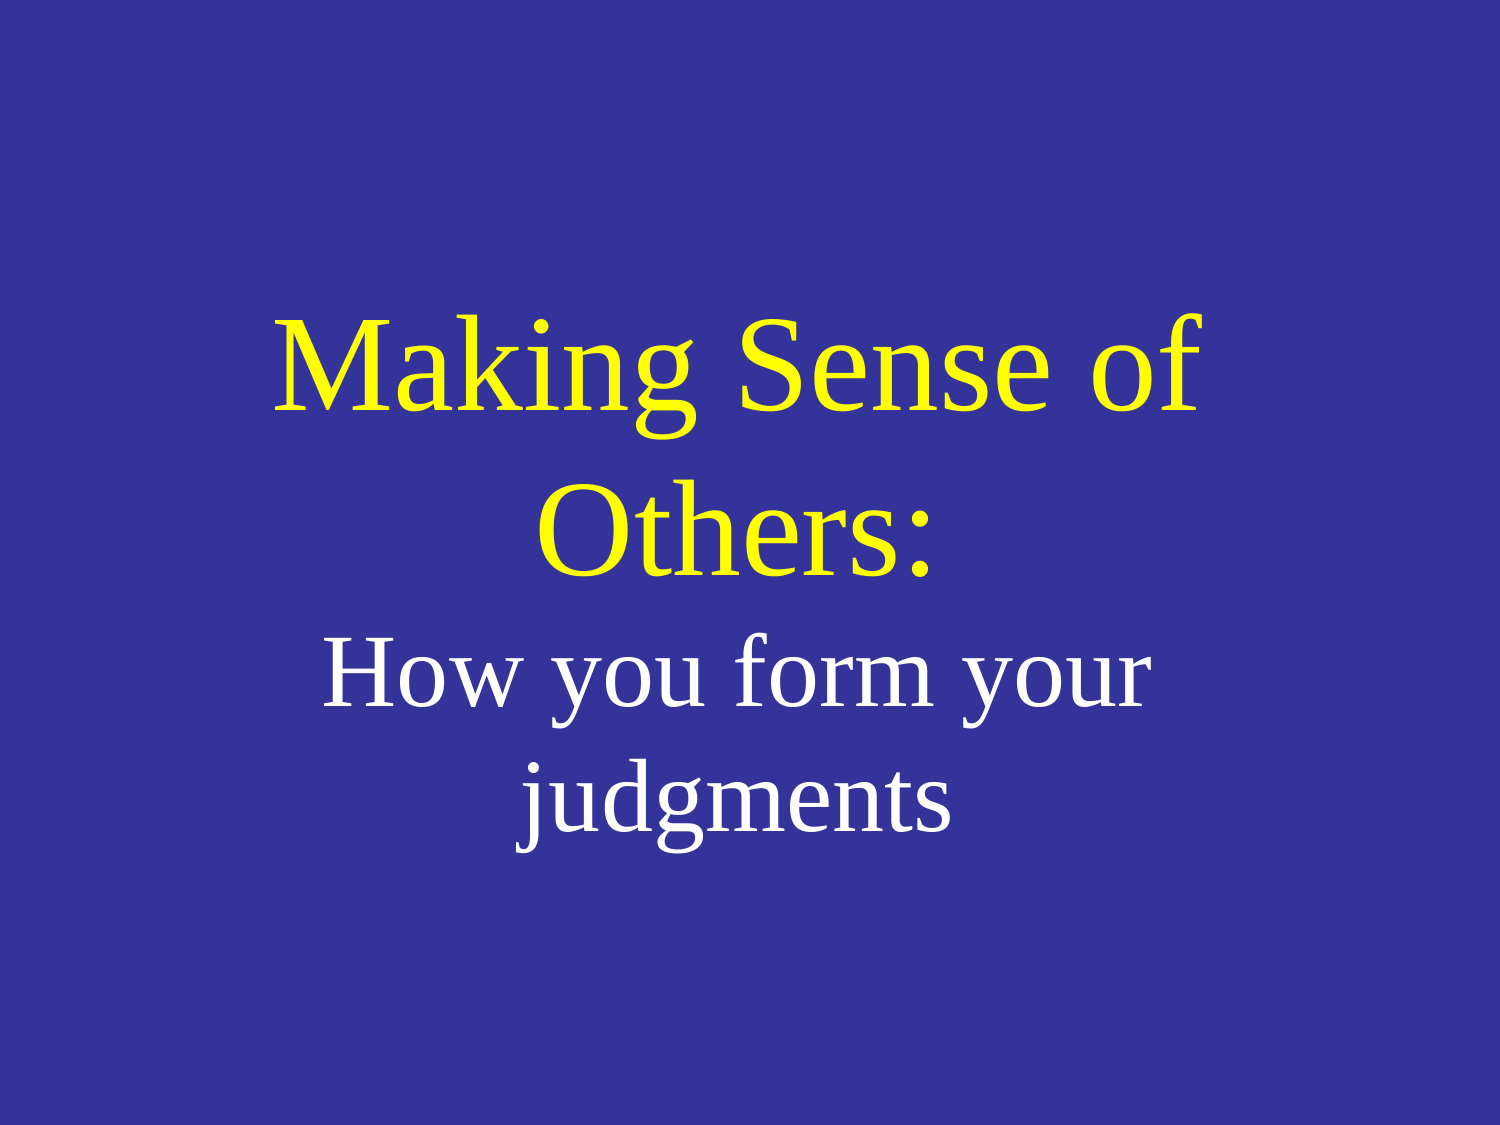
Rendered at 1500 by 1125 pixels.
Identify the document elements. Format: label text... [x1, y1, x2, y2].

title Making Sense of Others: How you form your judgments [99, 0, 1376, 1125]
